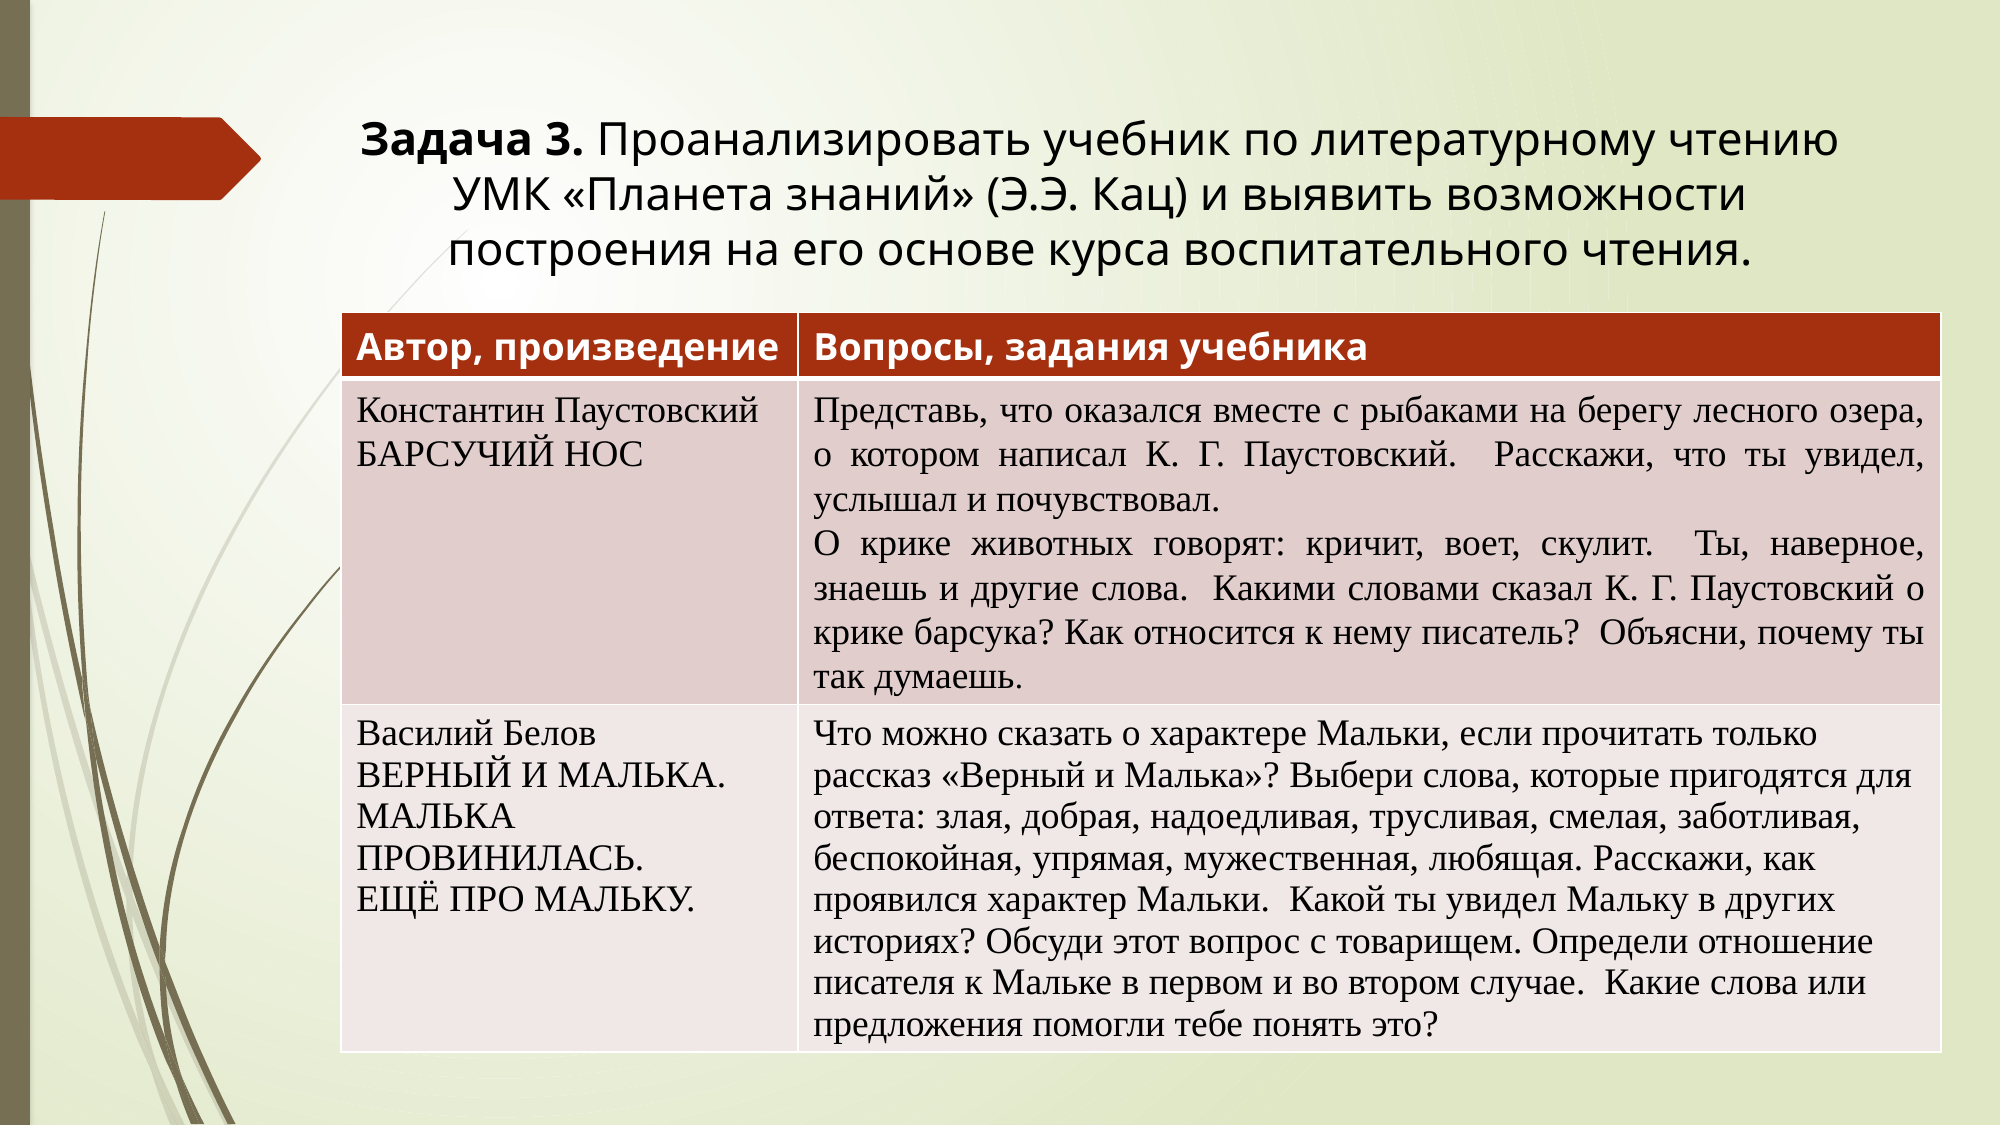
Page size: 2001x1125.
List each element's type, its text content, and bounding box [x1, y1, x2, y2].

table_cell Василий Белов ВЕРНЫЙ И МАЛЬКА. МАЛЬКА ПРОВИНИЛАСЬ. ЕЩЁ ПРО МАЛЬКУ. [342, 705, 797, 1051]
table_header Автор, произведение [342, 313, 797, 376]
table_cell Представь, что оказался вместе с рыбаками на берегу лесного озера, о котором написал К. Г. Паустовский. Расскажи, что ты увидел, услышал и почувствовал. О крике животных говорят: кричит, воет, скулит. Ты, наверное, знаешь и другие слова. Какими словами сказал К. Г. Паустовский о крике барсука? Как относится к нему писатель? Объясни, почему ты так думаешь. [799, 381, 1940, 704]
table_cell Константин Паустовский БАРСУЧИЙ НОС [342, 381, 797, 704]
title Задача 3. Проанализировать учебник по литературному чтению УМК «Планета знаний» (Э.Э. Кац) и выявить возможности построения на его основе курса воспитательного чтения. [313, 102, 1888, 313]
table_cell Что можно сказать о характере Мальки, если прочитать только рассказ «Верный и Малька»? Выбери слова, которые пригодятся для ответа: злая, добрая, надоедливая, трусливая, смелая, заботливая, беспокойная, упрямая, мужественная, любящая. Расскажи, как проявился характер Мальки. Какой ты увидел Мальку в других историях? Обсуди этот вопрос с товарищем. Определи отношение писателя к Мальке в первом и во втором случае. Какие слова или предложения помогли тебе понять это? [799, 705, 1940, 1051]
table_header Вопросы, задания учебника [799, 313, 1940, 376]
